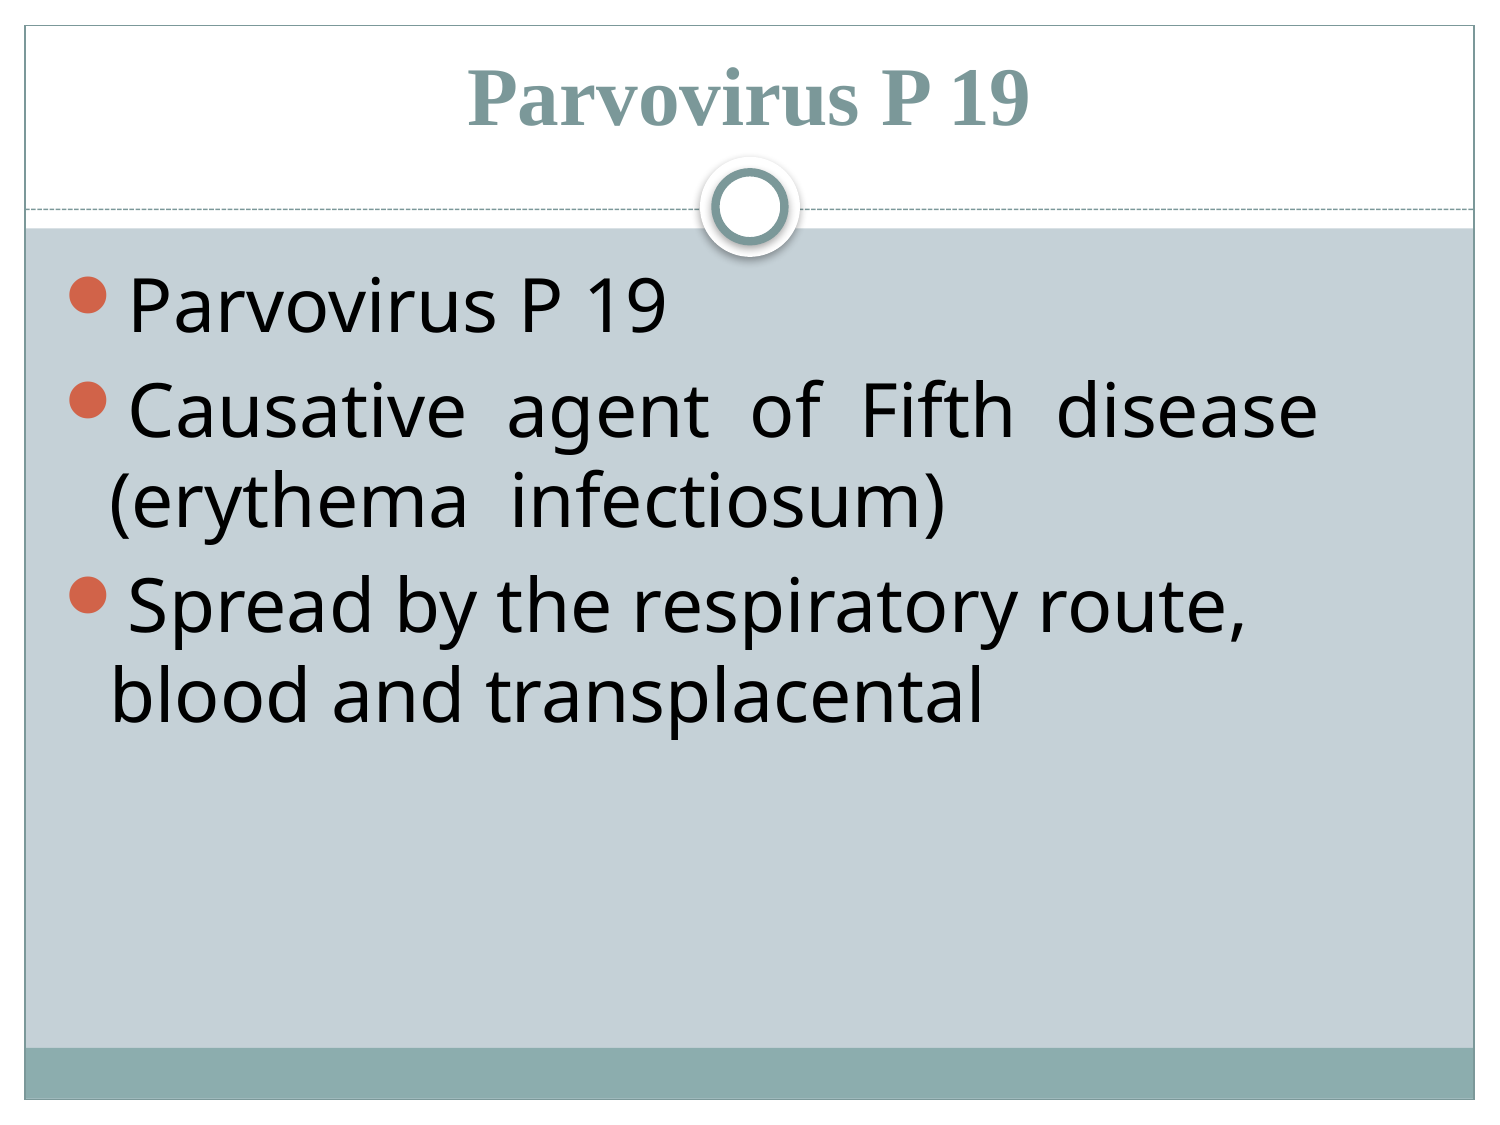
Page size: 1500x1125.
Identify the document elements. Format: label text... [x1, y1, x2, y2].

list Parvovirus P 19 Causative agent of Fifth disease (erythema infectiosum) Spread by the respiratory route, blood and transplacental [49, 250, 1445, 1001]
title Parvovirus P 19 [49, 125, 1450, 250]
